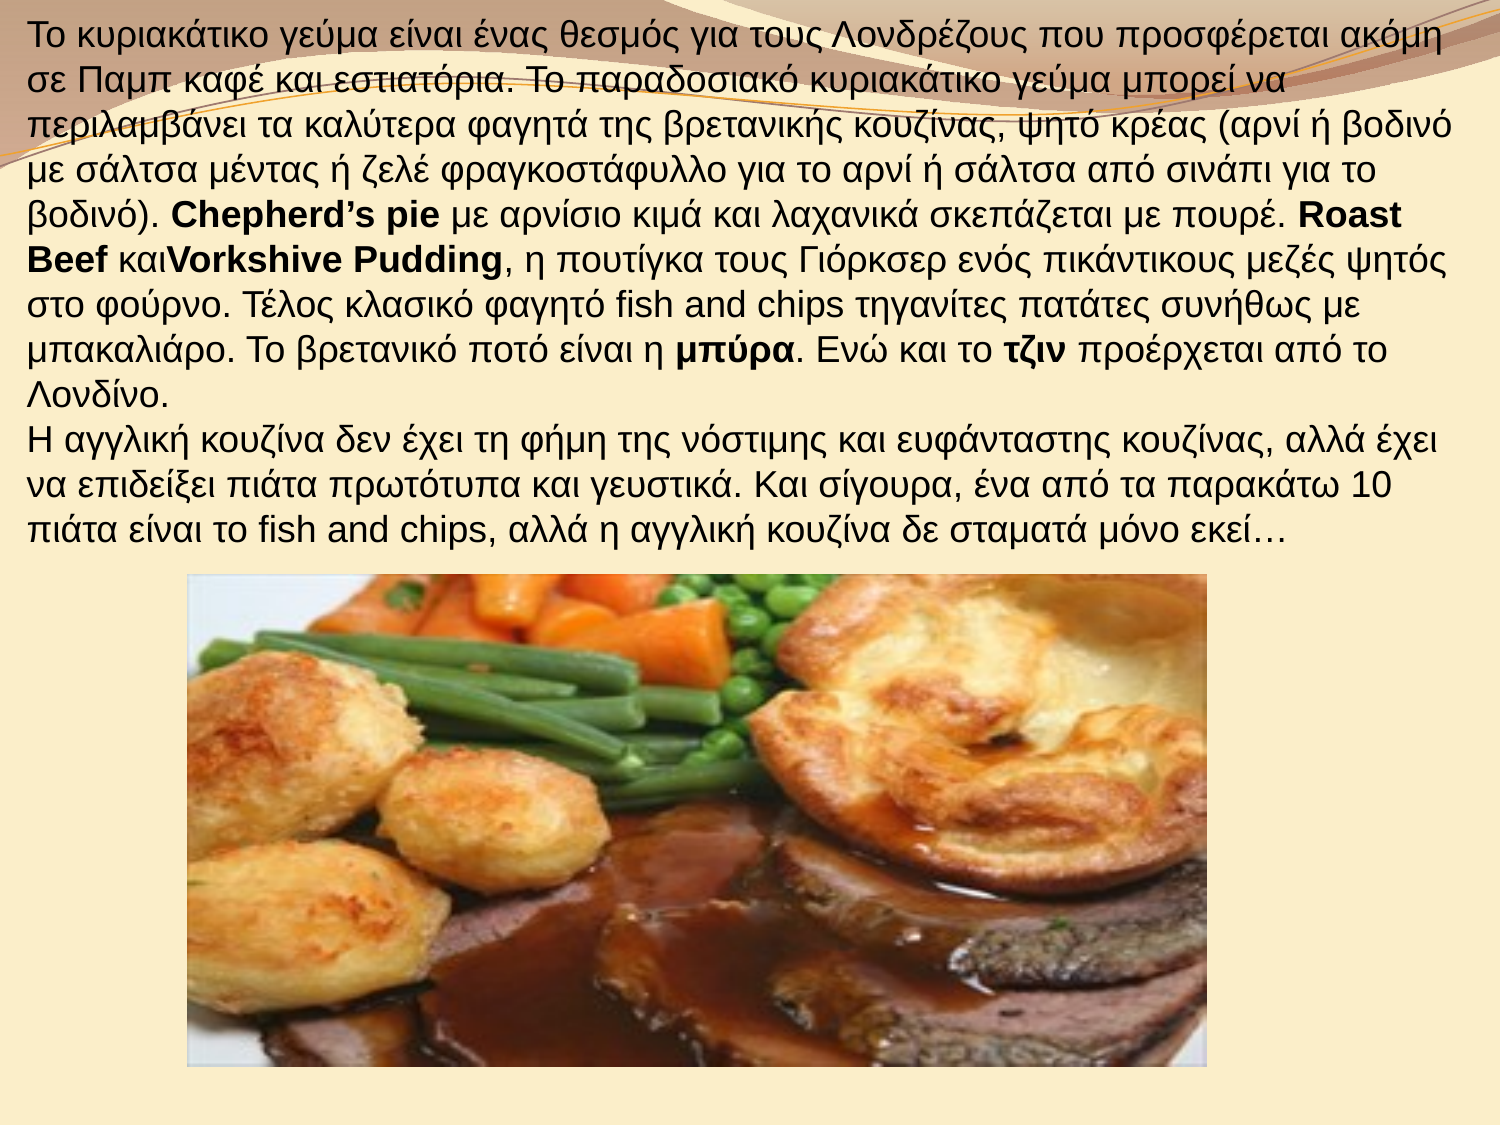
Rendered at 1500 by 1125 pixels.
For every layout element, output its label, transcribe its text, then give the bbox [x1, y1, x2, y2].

text_box Το κυριακάτικο γεύμα είναι ένας θεσμός για τους Λονδρέζους που προσφέρεται ακόμη σε Παμπ καφέ και εστιατόρια. Το παραδοσιακό κυριακάτικο γεύμα μπορεί να περιλαμβάνει τα καλύτερα φαγητά της βρετανικής κουζίνας, ψητό κρέας (αρνί ή βοδινό με σάλτσα μέντας ή ζελέ φραγκοστάφυλλο για το αρνί ή σάλτσα από σινάπι για το βοδινό). Chepherd’s pie με αρνίσιο κιμά και λαχανικά σκεπάζεται με πουρέ. Roast Beef καιVorkshive Pudding, η πουτίγκα τους Γιόρκσερ ενός πικάντικους μεζές ψητός στο φούρνο. Τέλος κλασικό φαγητό fish and chips τηγανίτες πατάτες συνήθως με μπακαλιάρο. Το βρετανικό ποτό είναι η μπύρα. Ενώ και το τζιν προέρχεται από το Λονδίνο. Η αγγλική κουζίνα δεν έχει τη φήμη της νόστιμης και ευφάνταστης κουζίνας, αλλά έχει να επιδείξει πιάτα πρωτότυπα και γευστικά. Και σίγουρα, ένα από τα παρακάτω 10 πιάτα είναι το fish and chips, αλλά η αγγλική κουζίνα δε σταματά μόνο εκεί… [11, 2, 1500, 558]
picture [187, 573, 1208, 1067]
